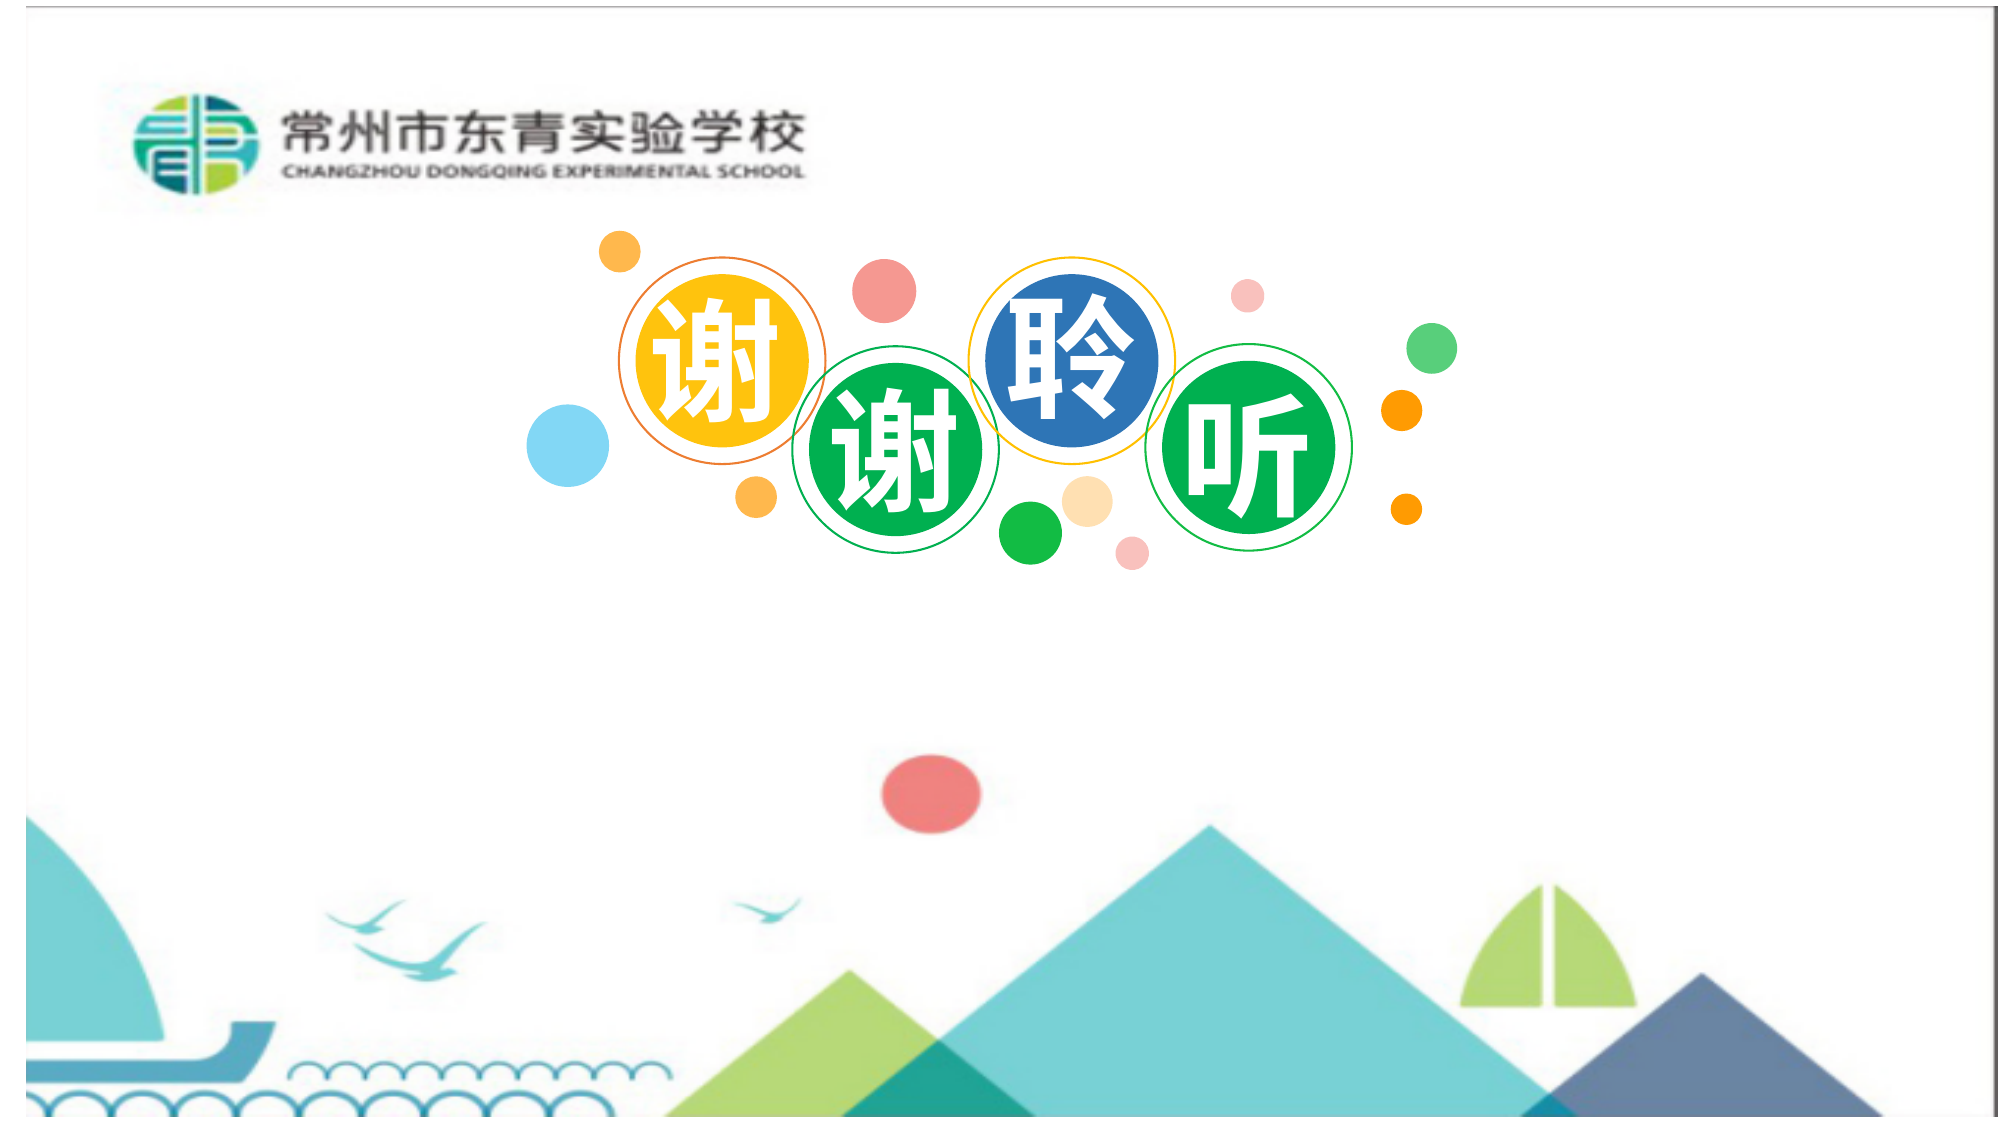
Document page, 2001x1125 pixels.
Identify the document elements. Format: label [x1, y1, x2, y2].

text_box [968, 257, 1176, 465]
text_box [1145, 344, 1352, 551]
text_box [618, 257, 826, 465]
text_box [792, 346, 999, 553]
picture [26, 6, 1998, 1117]
